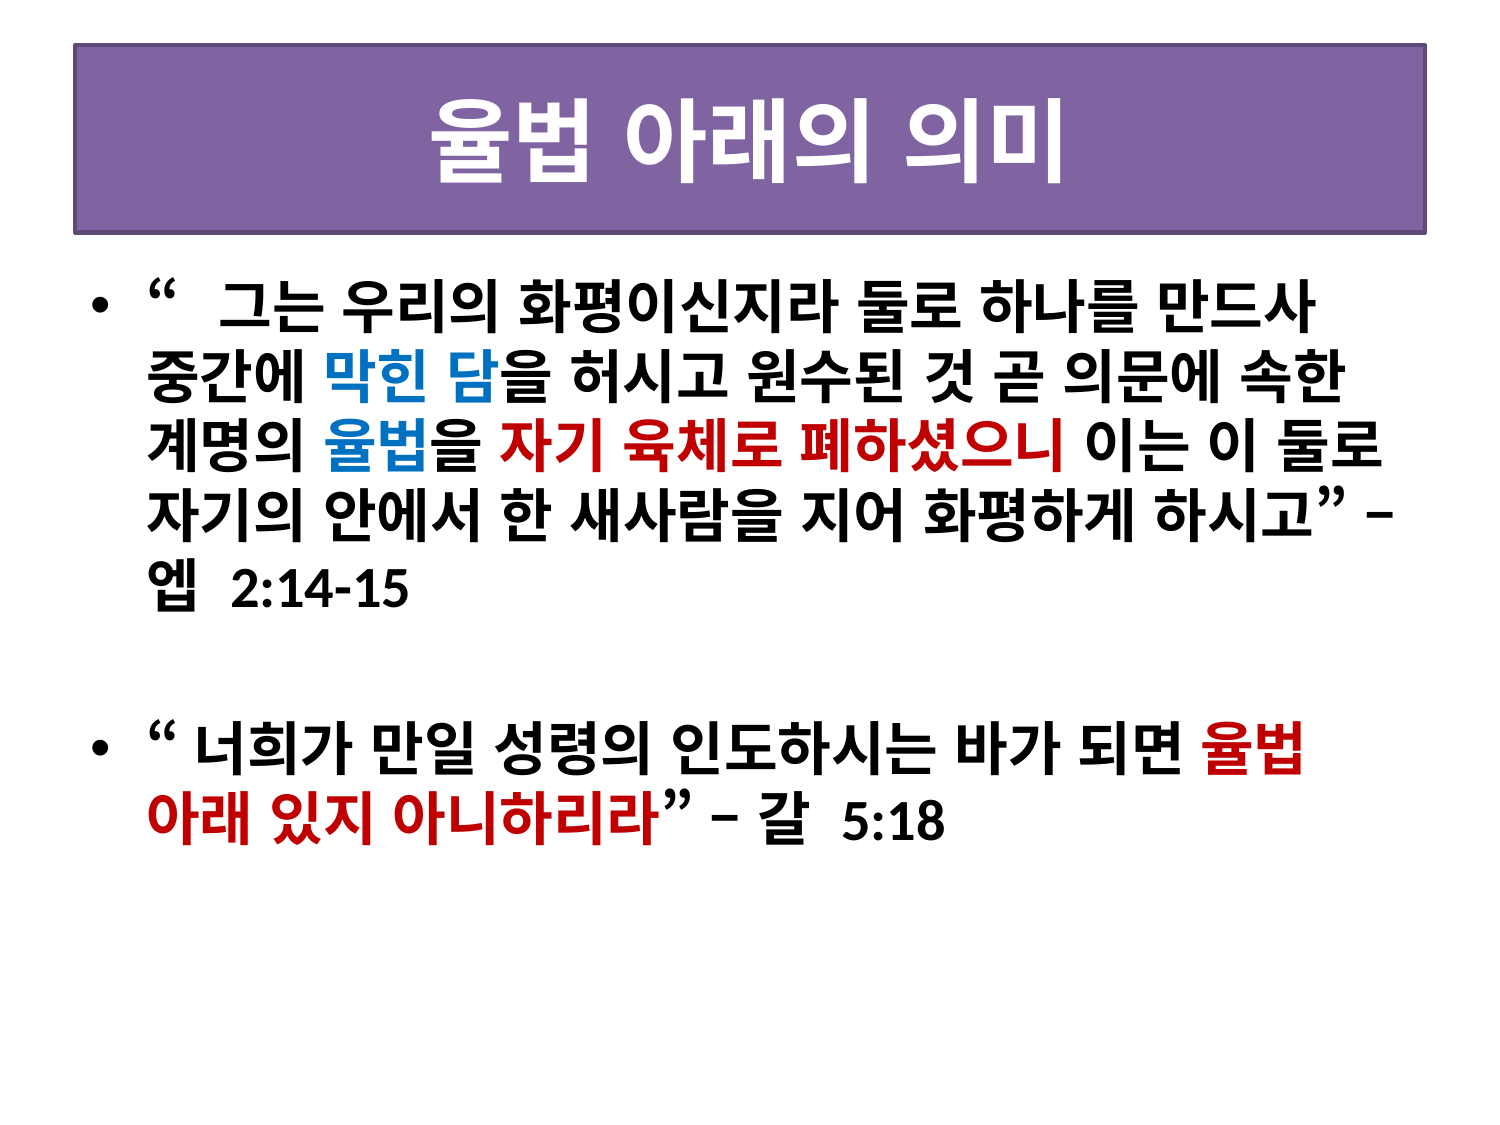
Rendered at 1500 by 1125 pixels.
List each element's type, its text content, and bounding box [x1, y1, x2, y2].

list “그는 우리의 화평이신지라 둘로 하나를 만드사 중간에 막힌 담을 허시고 원수된 것 곧 의문에 속한 계명의 율법을 자기 육체로 폐하셨으니 이는 이 둘로 자기의 안에서 한 새사람을 지어 화평하게 하시고” – 엡 2:14-15 “너희가 만일 성령의 인도하시는 바가 되면 율법 아래 있지 아니하리라” – 갈 5:18 [75, 262, 1425, 1005]
title 율법 아래의 의미 [73, 43, 1427, 235]
